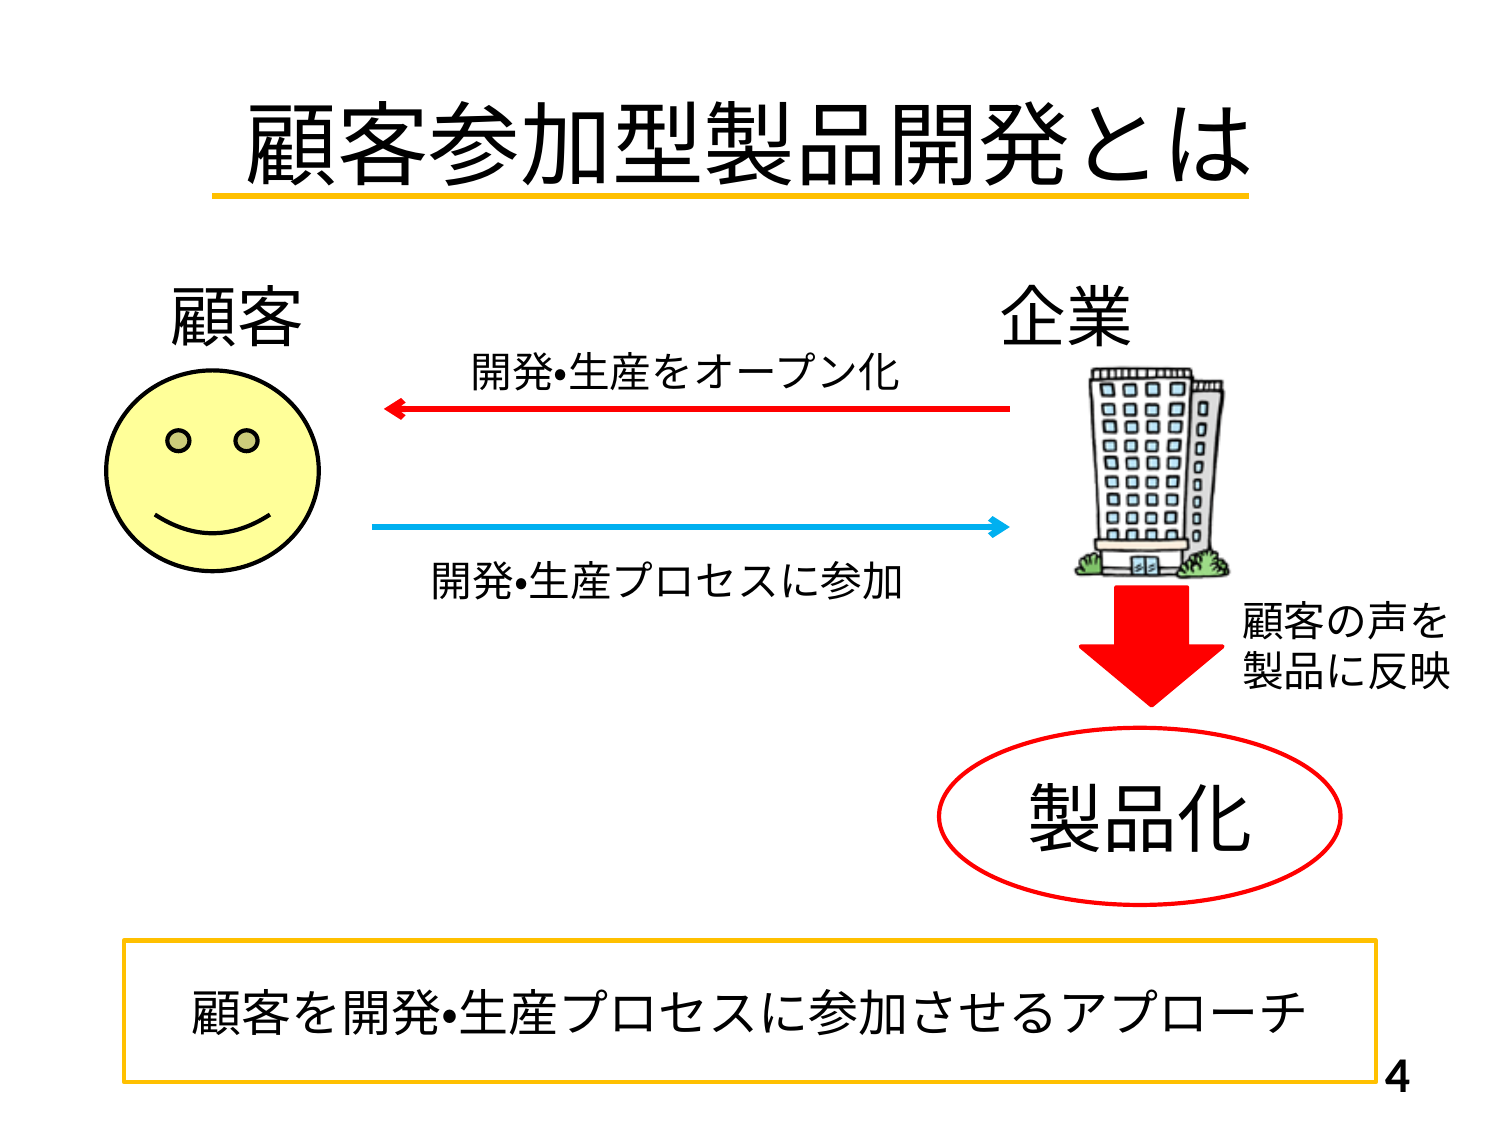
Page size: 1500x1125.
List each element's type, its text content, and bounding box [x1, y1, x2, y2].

title 顧客参加型製品開発とは [75, 45, 1425, 233]
slide_number 4 [1074, 1042, 1425, 1103]
list 顧客 企業 [88, 267, 1439, 1010]
picture [1041, 361, 1262, 581]
text_box 開発・生産をオープン化 [394, 345, 976, 396]
text_box 製品化 [936, 725, 1343, 908]
text_box 開発・生産プロセスに参加 [405, 560, 929, 600]
text_box [104, 368, 321, 574]
text_box [1078, 589, 1220, 708]
text_box 顧客の声を製品に反映 [1220, 572, 1473, 718]
text_box 顧客を開発・生産プロセスに参加させるアプローチ [122, 938, 1378, 1084]
